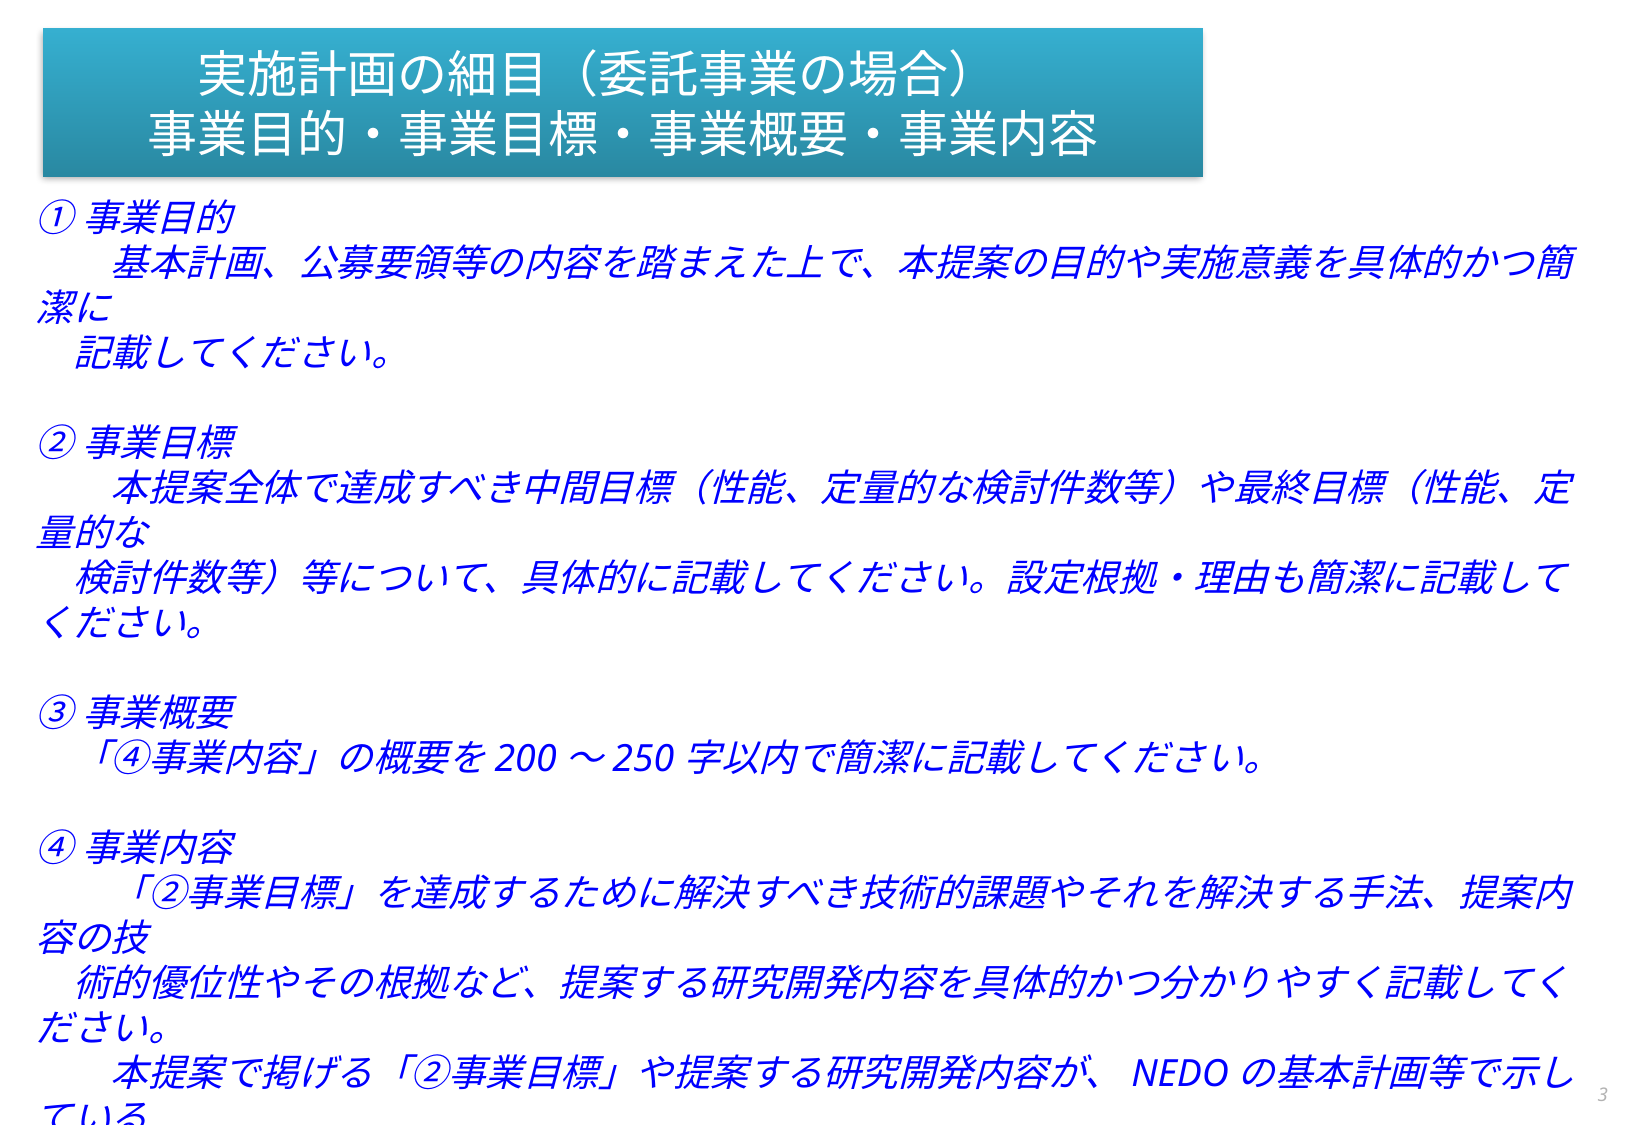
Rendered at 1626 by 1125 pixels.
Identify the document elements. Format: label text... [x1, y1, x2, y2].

slide_number 2 [1600, 1065, 1623, 1125]
title 実施計画の細目（委託事業の場合） 事業目的・事業目標・事業概要・事業内容 [43, 28, 1203, 177]
text_box ①事業目的 基本計画、公募要領等の内容を踏まえた上で、本提案の目的や実施意義を具体的かつ簡潔に 記載してください。 ②事業目標 本提案全体で達成すべき中間目標（性能、定量的な検討件数等）や最終目標（性能、定量的な 検討件数等）等について、具体的に記載してください。設定根拠・理由も簡潔に記載してください。 ③事業概要 「④事業内容」の概要を200～250字以内で簡潔に記載してください。 ④事業内容 「②事業目標」を達成するために解決すべき技術的課題やそれを解決する手法、提案内容の技 術的優位性やその根拠など、提案する研究開発内容を具体的かつ分かりやすく記載してください。 本提案で掲げる「②事業目標」や提案する研究開発内容が、NEDOの基本計画等で示している 事業全体のアウトプット目標の達成にどう貢献できるのかを記載してください。 項目立てする研究開発内容について、「②事業目標」の達成に向けて必要な要素となる研究 開発内容毎の達成すべき目標をその設定根拠・理由とともに記載してください。各研究開発内容 の目標については、可能な限り具体的かつ定量的な表現により記載してください。 [20, 186, 1600, 1125]
